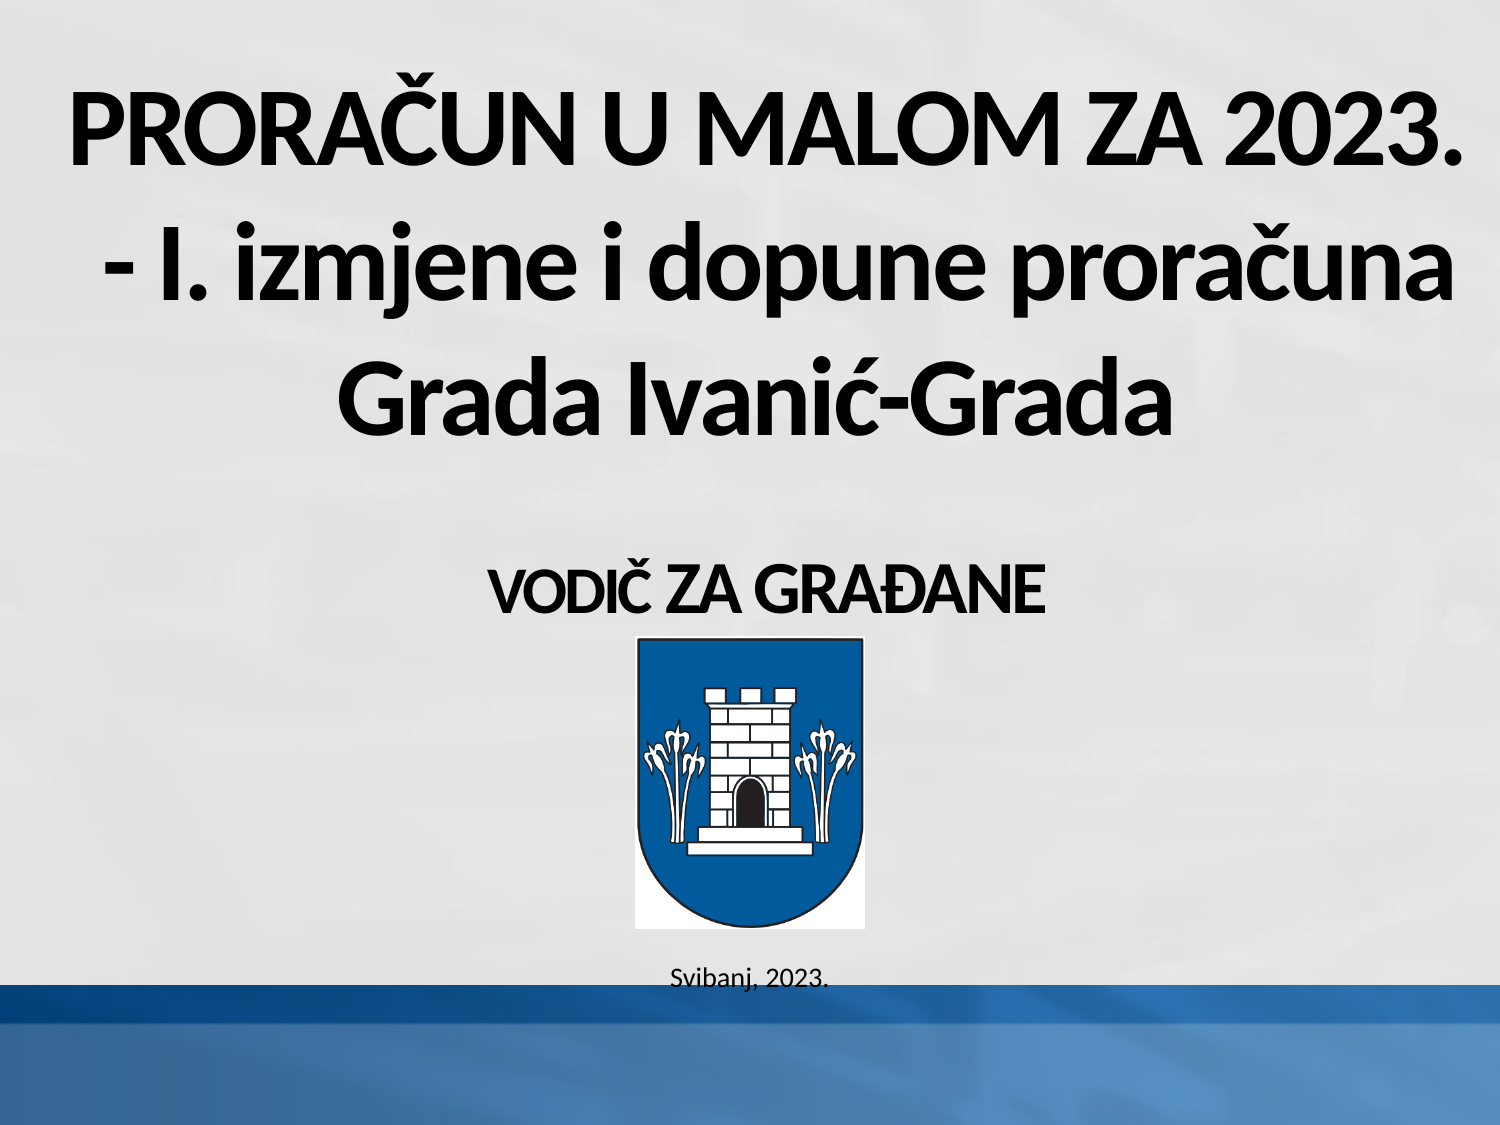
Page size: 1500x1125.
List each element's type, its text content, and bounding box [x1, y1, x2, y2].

title PRORAČUN U MALOM ZA 2023. - I. izmjene i dopune proračuna Grada Ivanić-Grada VODIČ ZA GRAĐANE [64, 53, 1471, 437]
subtitle Svibanj, 2023. [281, 928, 1219, 994]
picture [0, 0, 1500, 1125]
